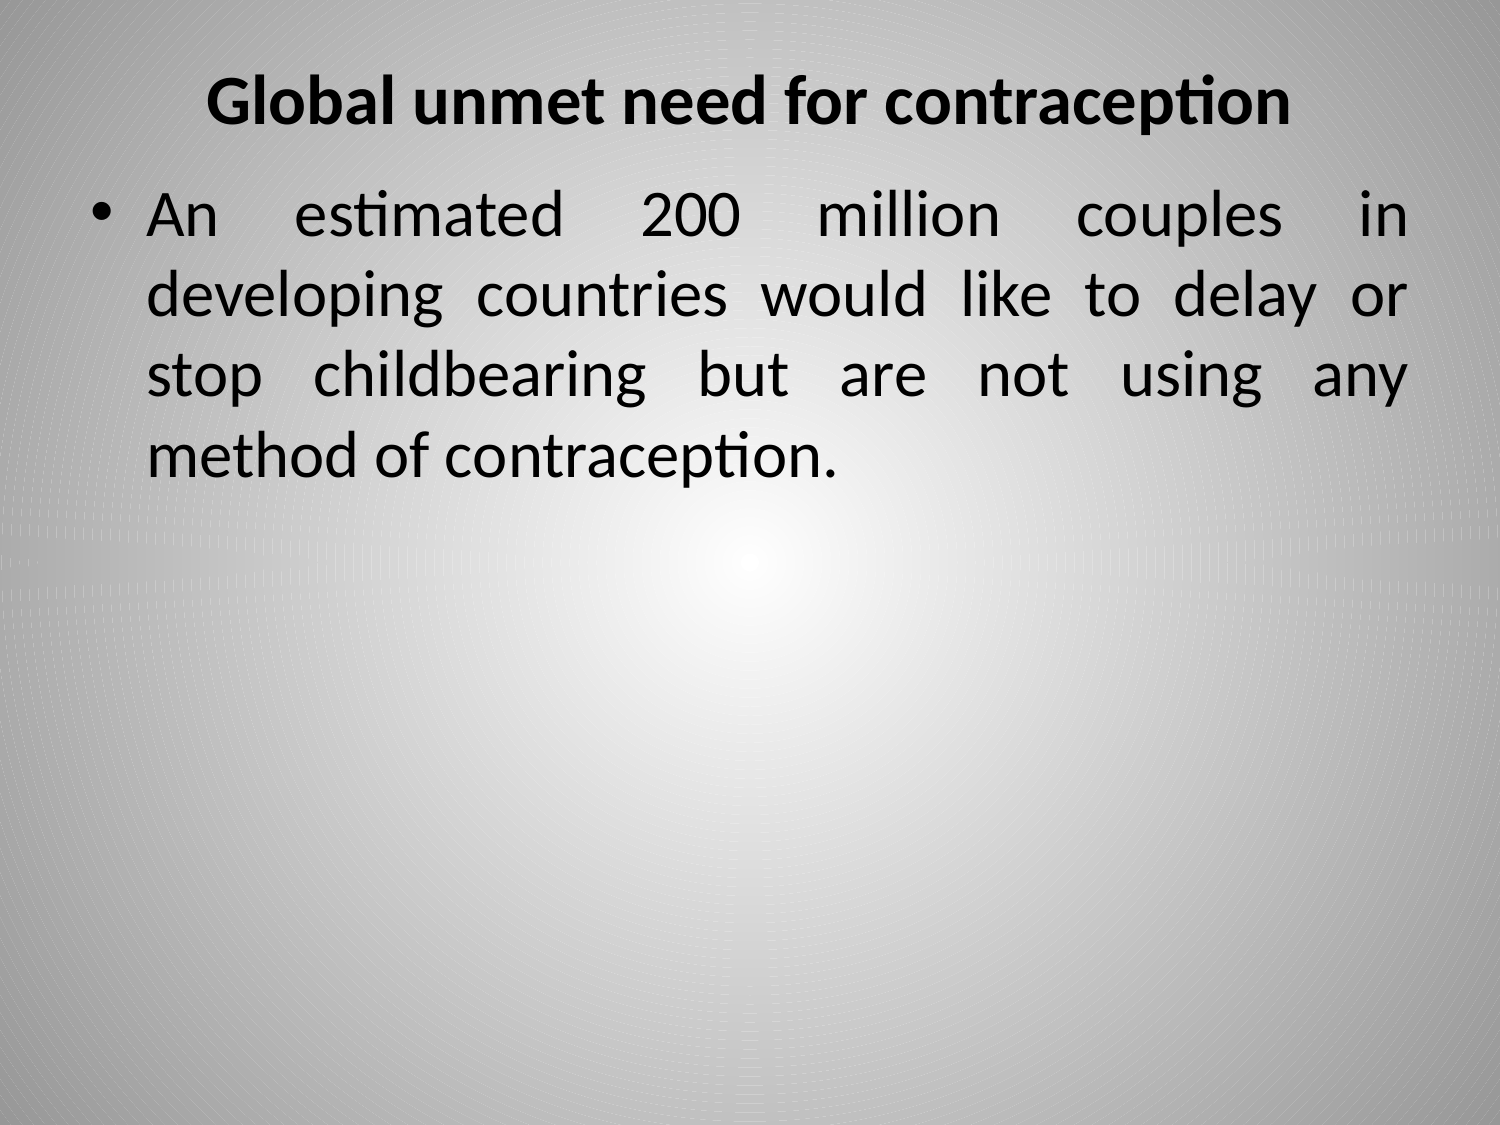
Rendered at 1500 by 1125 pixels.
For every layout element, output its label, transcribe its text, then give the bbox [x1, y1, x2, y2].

title Global unmet need for contraception [75, 45, 1425, 162]
list An estimated 200 million couples in developing countries would like to delay or stop childbearing but are not using any method of contraception. [75, 162, 1425, 1063]
